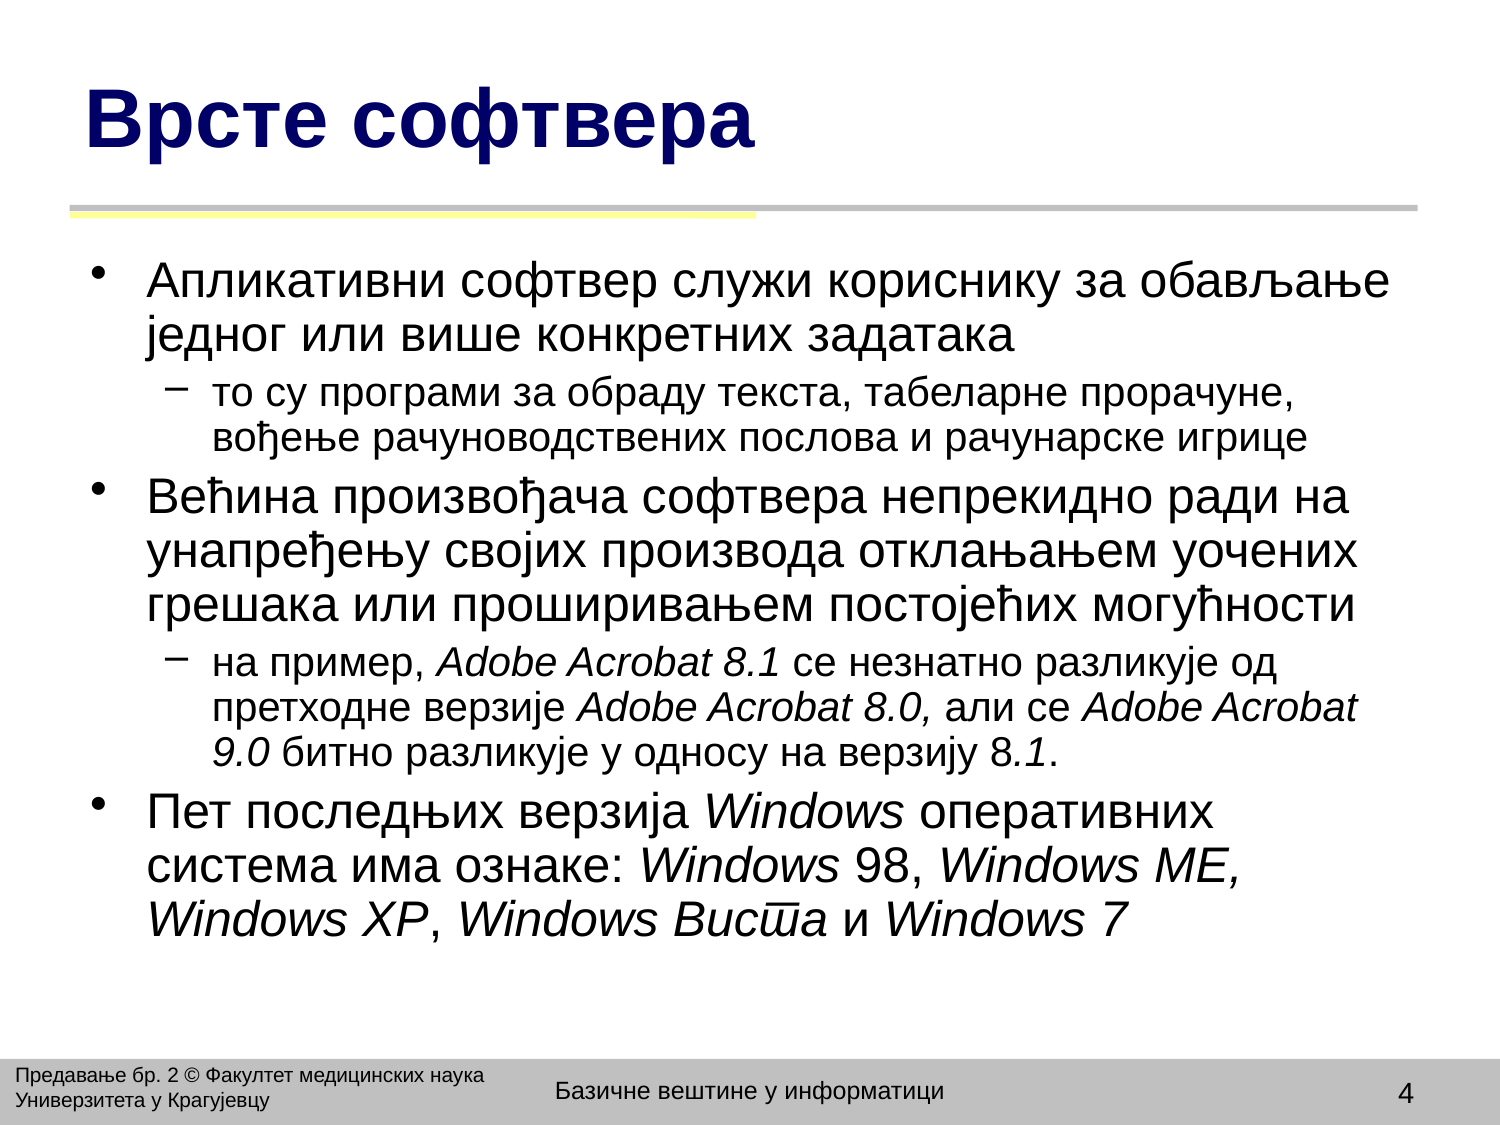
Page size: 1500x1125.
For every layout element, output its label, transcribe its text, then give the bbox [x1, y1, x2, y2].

footer Базичне вештине у информатици [512, 1066, 988, 1125]
list Апликативни софтвер служи кориснику за обављање једног или више конкретних задатака то су програми за обраду текста, табеларне прорачуне, вођење рачуноводствених послова и рачунарске игрице Већина произвођача софтвера непрекидно ради на унапређењу својих производа отклањањем уочених грешака или проширивањем постојећих могућности на пример, Adobe Acrobat 8.1 се незнатно разликује од претходне верзије Adobe Acrobat 8.0, али се Adobe Acrobat 9.0 битно разликује у односу на верзију 8.1. Пет последњих верзија Windows оперативних система има ознаке: Windows 98, Windows ME, Windows XP, Windows Виста и Windows 7 [74, 246, 1426, 1023]
title Врсте софтвера [69, 19, 1426, 208]
slide_number 4 [1079, 1066, 1430, 1125]
slide_number Предавање бр. 2 © Факултет медицинских наука Универзитета у Крагујевцу [0, 1053, 607, 1108]
